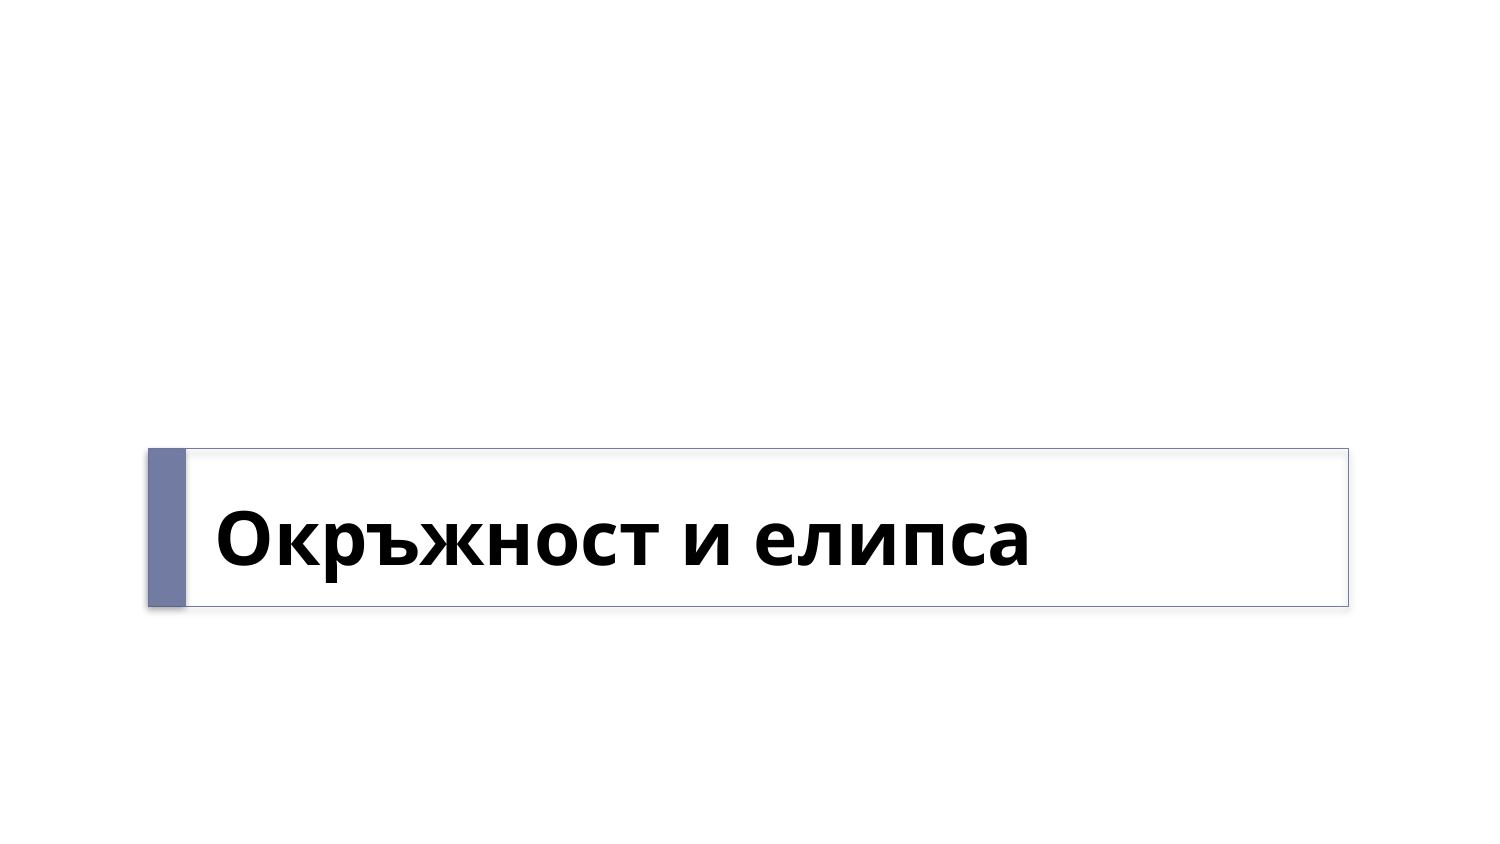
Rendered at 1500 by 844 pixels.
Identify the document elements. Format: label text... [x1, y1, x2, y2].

title Окръжност и елипса [200, 478, 1320, 600]
